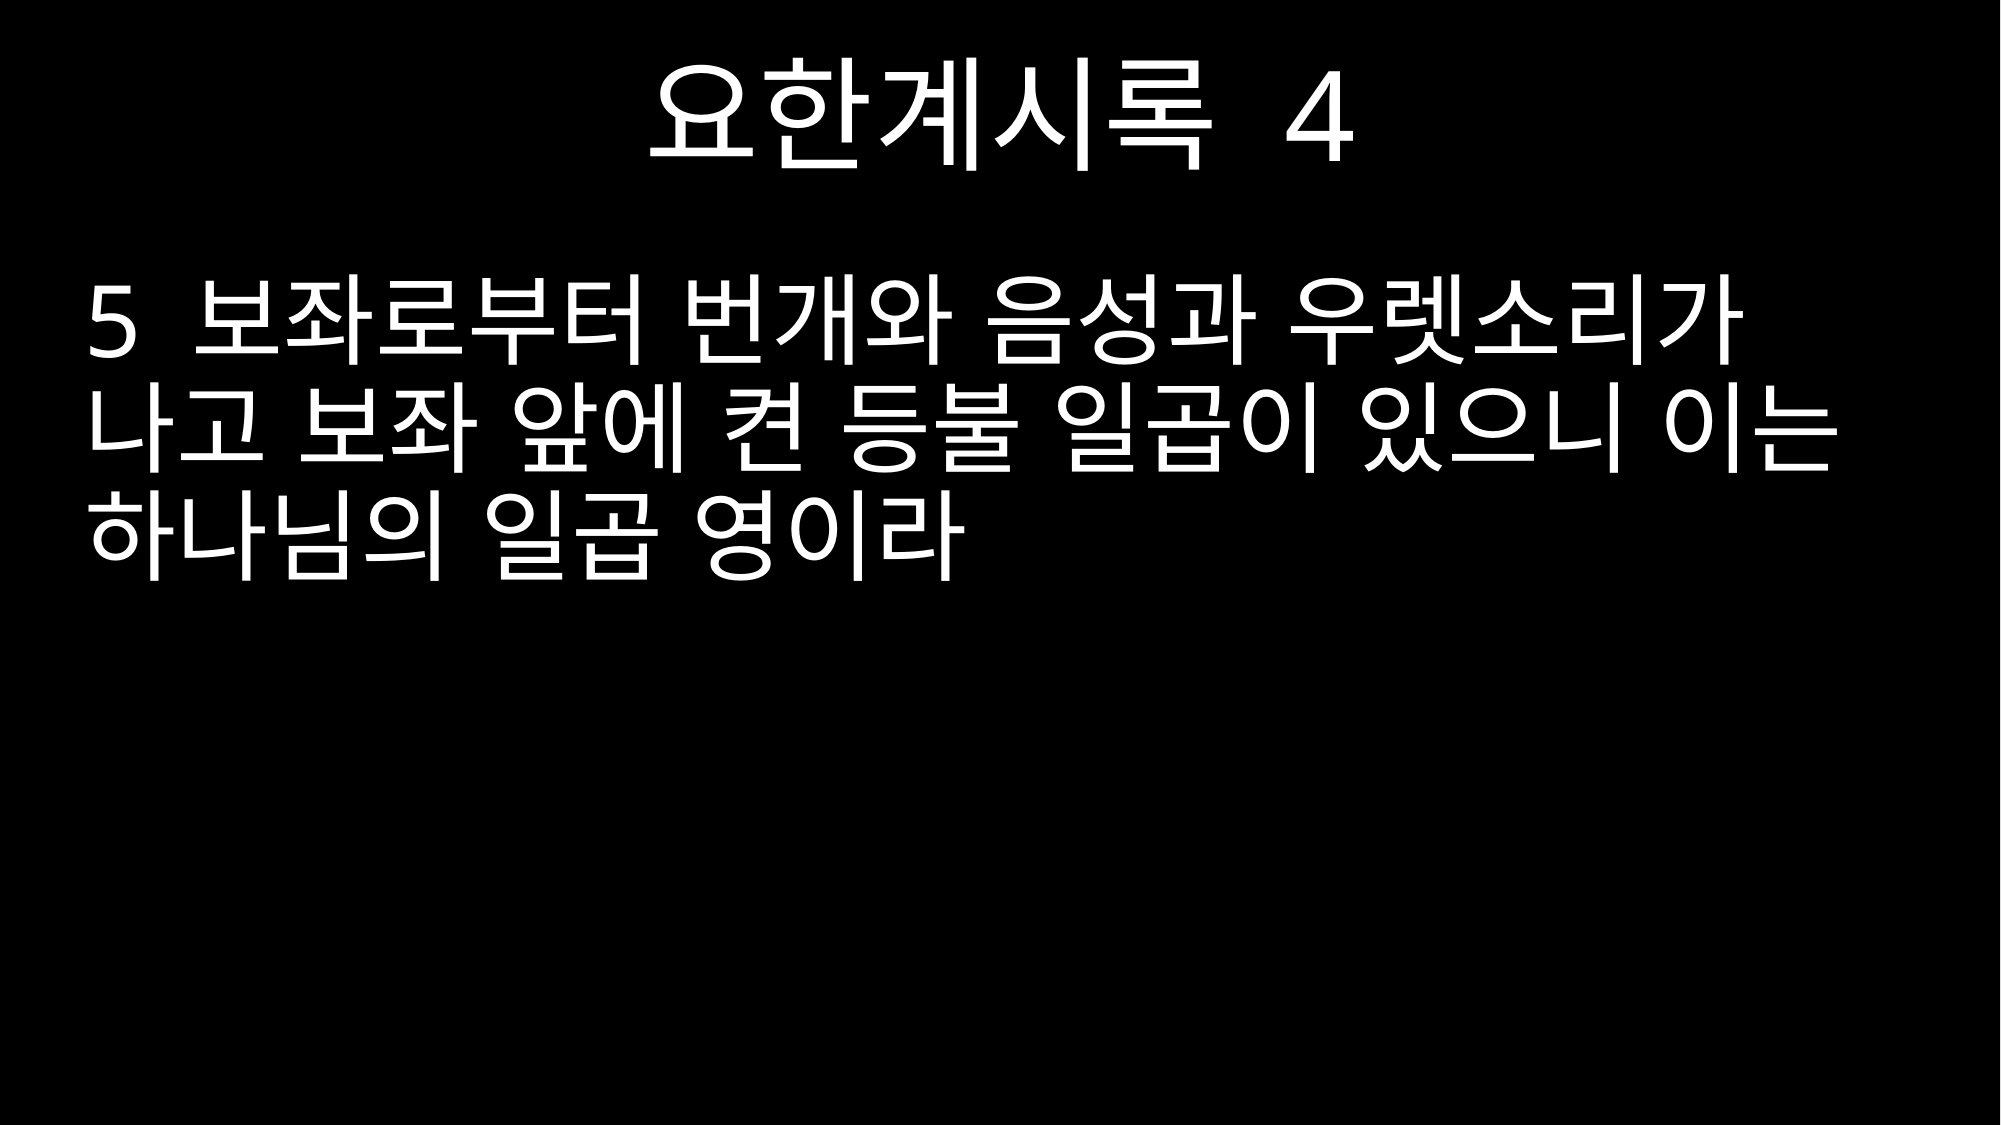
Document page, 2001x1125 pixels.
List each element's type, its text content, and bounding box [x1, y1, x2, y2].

picture [0, 0, 2001, 1125]
list 5 보좌로부터 번개와 음성과 우렛소리가 나고 보좌 앞에 켠 등불 일곱이 있으니 이는 하나님의 일곱 영이라 [69, 263, 1953, 423]
footer 요한계시록 4 [0, 32, 2000, 192]
